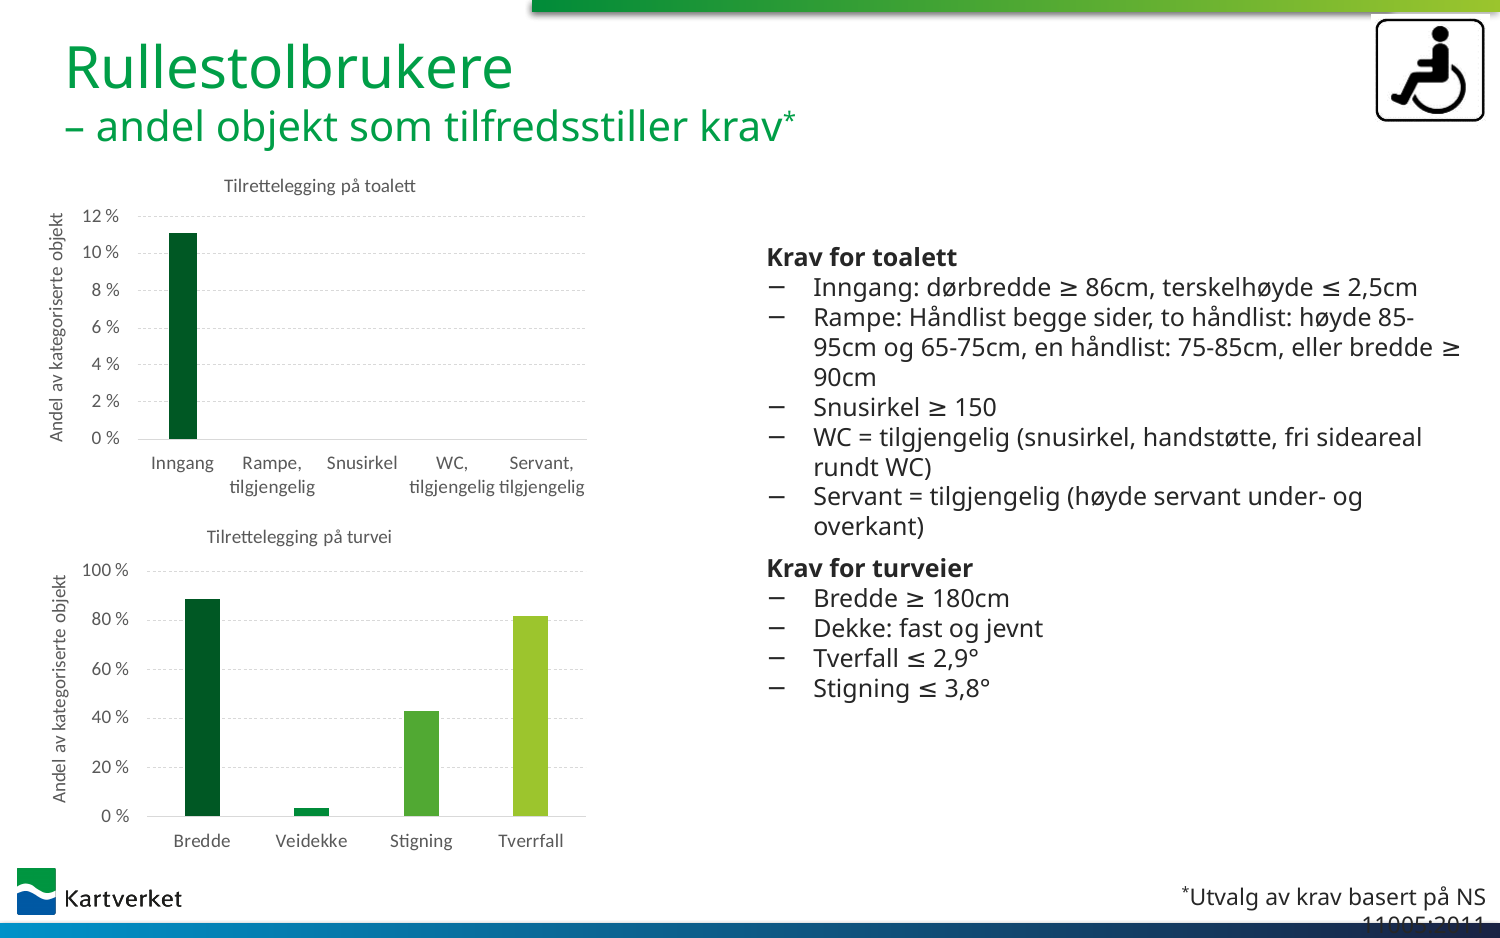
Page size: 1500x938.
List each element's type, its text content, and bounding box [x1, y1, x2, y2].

picture [41, 520, 597, 859]
picture [41, 166, 598, 505]
picture [1371, 13, 1491, 127]
text_box Rullestolbrukere – andel objekt som tilfredsstiller krav* [49, 14, 1431, 158]
text_box *Utvalg av krav basert på NS 11005:2011 [1068, 873, 1500, 938]
text_box Krav for turveier Bredde ≥ 180cm Dekke: fast og jevnt Tverfall ≤ 2,9° Stigning ≤ 3,8° [751, 545, 1483, 710]
text_box Krav for toalett Inngang: dørbredde ≥ 86cm, terskelhøyde ≤ 2,5cm Rampe: Håndlist begge sider, to håndlist: høyde 85-95cm og 65-75cm, en håndlist: 75-85cm, eller bredde ≥ 90cm Snusirkel ≥ 150 WC = tilgjengelig (snusirkel, handstøtte, fri sideareal rundt WC) Servant = tilgjengelig (høyde servant under- og overkant) [751, 234, 1483, 545]
